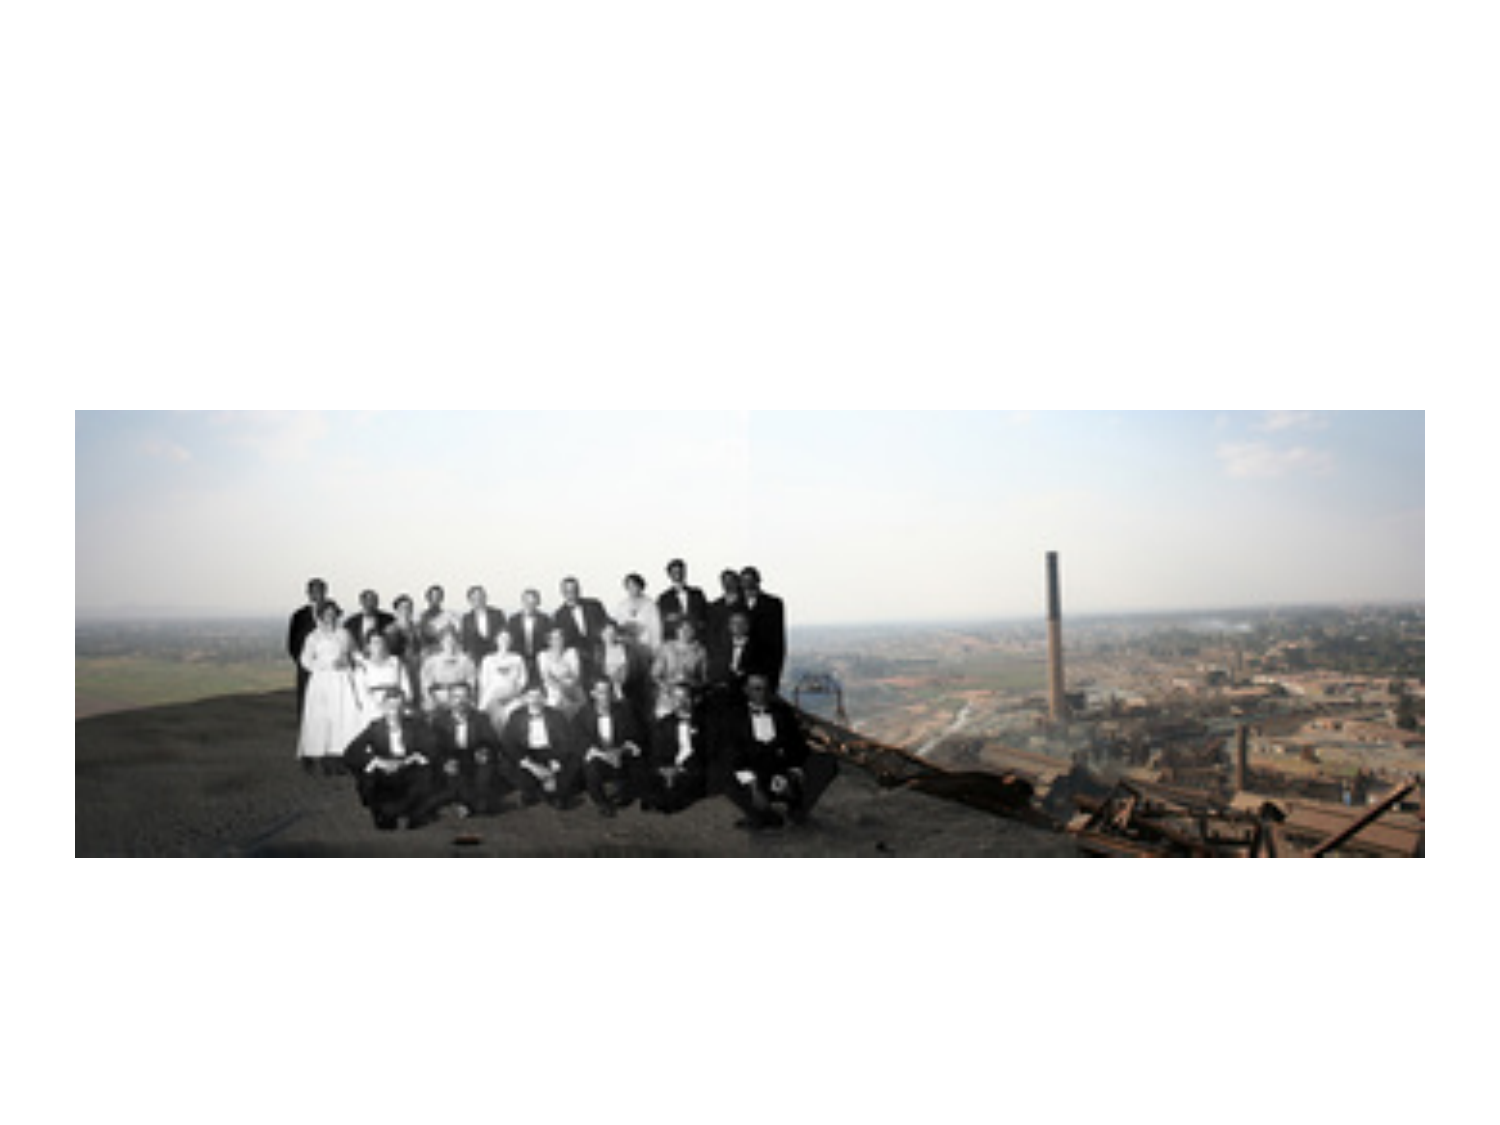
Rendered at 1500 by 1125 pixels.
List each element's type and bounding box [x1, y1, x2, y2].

list [74, 262, 1426, 1006]
